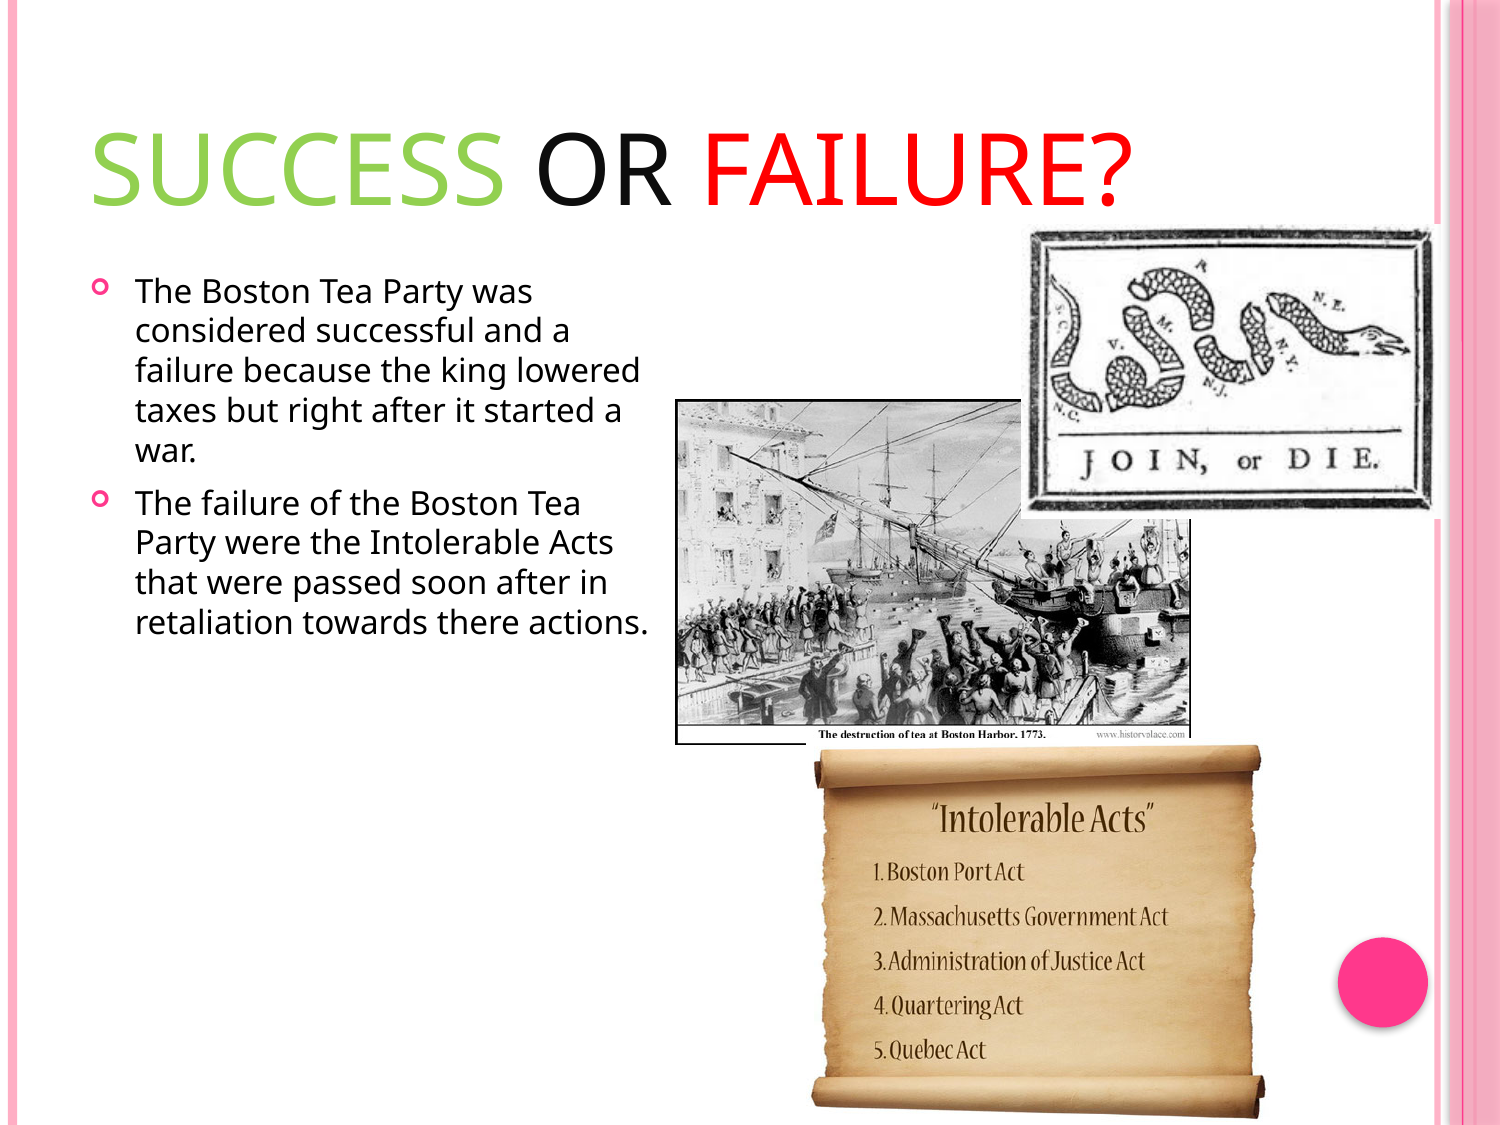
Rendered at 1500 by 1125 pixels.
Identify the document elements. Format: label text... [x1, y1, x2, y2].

picture [674, 224, 1442, 1125]
list The Boston Tea Party was considered successful and a failure because the king lowered taxes but right after it started a war. The failure of the Boston Tea Party were the Intolerable Acts that were passed soon after in retaliation towards there actions. [75, 262, 675, 1013]
title Success or Failure? [75, 45, 1300, 233]
